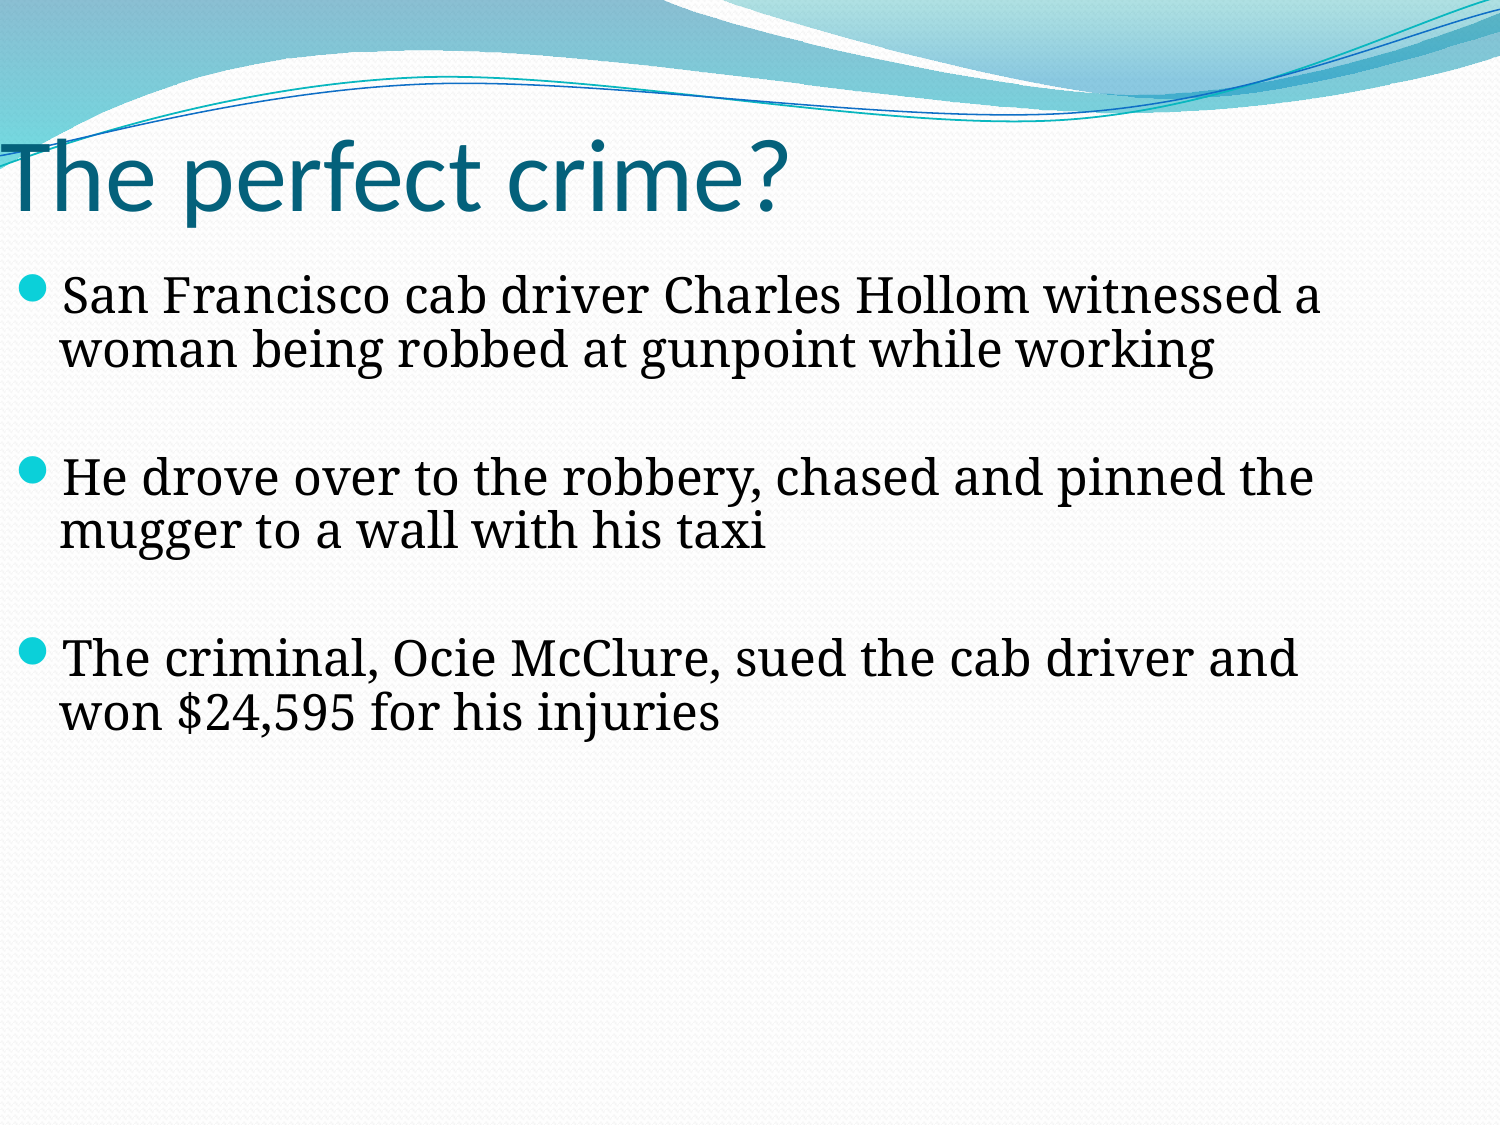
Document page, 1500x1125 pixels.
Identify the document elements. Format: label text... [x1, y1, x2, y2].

list San Francisco cab driver Charles Hollom witnessed a woman being robbed at gunpoint while working He drove over to the robbery, chased and pinned the mugger to a wall with his taxi The criminal, Ocie McClure, sued the cab driver and won $24,595 for his injuries [0, 262, 1413, 1005]
title The perfect crime? [0, 45, 1350, 233]
